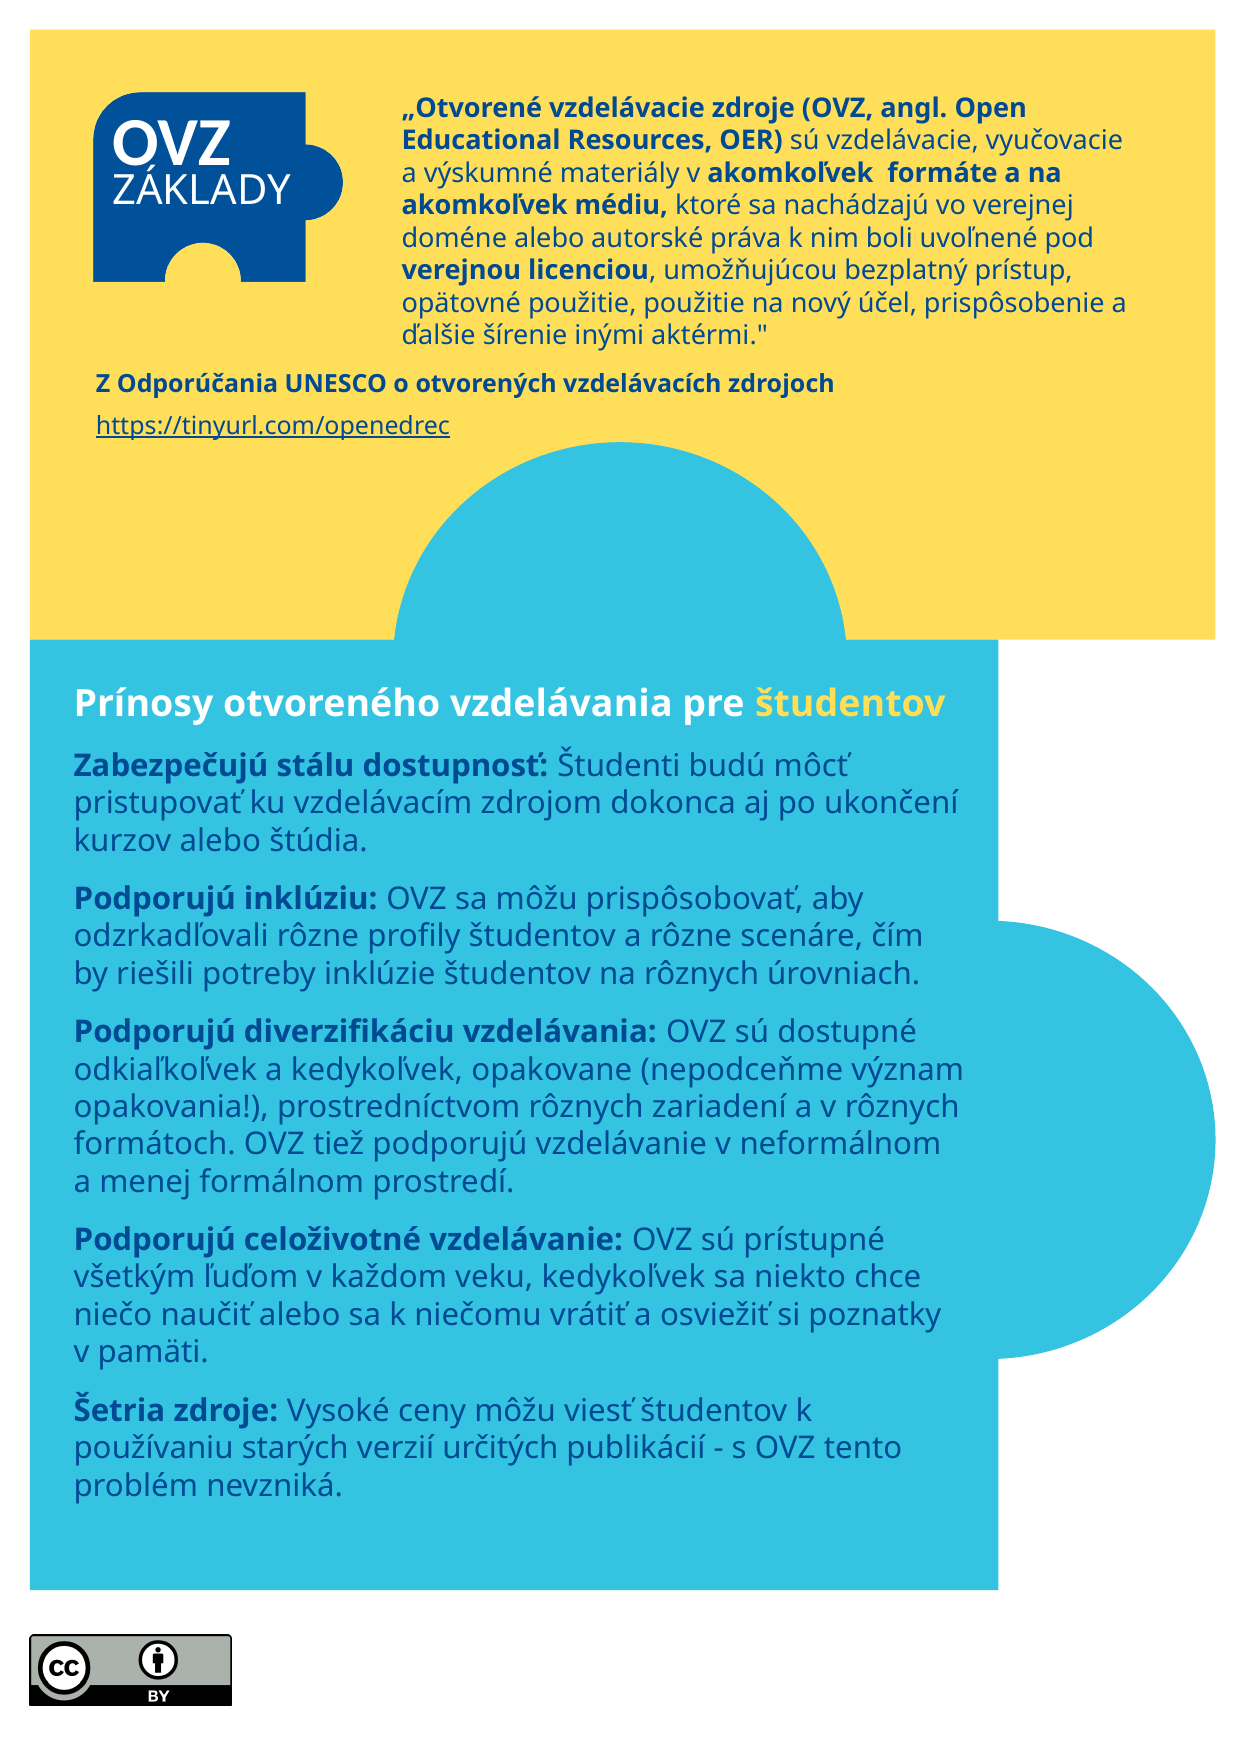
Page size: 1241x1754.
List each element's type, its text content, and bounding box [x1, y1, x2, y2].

text_box [29, 639, 999, 1591]
text_box „Otvorené vzdelávacie zdroje (OVZ, angl. Open Educational Resources, OER) sú vzdelávacie, vyučovacie a výskumné materiály v akomkoľvek formáte a na akomkoľvek médiu, ktoré sa nachádzajú vo verejnej doméne alebo autorské práva k nim boli uvoľnené pod verejnou licenciou, umožňujúcou bezplatný prístup, opätovné použitie, použitie na nový účel, prispôsobenie a ďalšie šírenie inými aktérmi." [386, 75, 1147, 366]
text_box [694, 453, 1216, 640]
picture [29, 1634, 233, 1706]
text_box [29, 29, 1216, 639]
text_box Prínosy otvoreného vzdelávania pre študentov Zabezpečujú stálu dostupnosť: Študenti budú môcť pristupovať ku vzdelávacím zdrojom dokonca aj po ukončení kurzov alebo štúdia. Podporujú inklúziu: OVZ sa môžu prispôsobovať, aby odzrkadľovali rôzne profily študentov a rôzne scenáre, čím by riešili potreby inklúzie študentov na rôznych úrovniach. Podporujú diverzifikáciu vzdelávania: OVZ sú dostupné odkiaľkoľvek a kedykoľvek, opakovane (nepodceňme význam opakovania!), prostredníctvom rôznych zariadení a v rôznych formátoch. OVZ tiež podporujú vzdelávanie v neformálnom a menej formálnom prostredí. Podporujú celoživotné vzdelávanie: OVZ sú prístupné všetkým ľuďom v každom veku, kedykoľvek sa niekto chce niečo naučiť alebo sa k niečomu vrátiť a osviežiť si poznatky v pamäti. Šetria zdroje: Vysoké ceny môžu viesť študentov k používaniu starých verzií určitých publikácií - s OVZ tento problém nevzniká. [58, 664, 982, 1573]
text_box [393, 453, 848, 664]
text_box Z Odporúčania UNESCO o otvorených vzdelávacích zdrojoch https://tinyurl.com/openedrec [80, 365, 1241, 453]
text_box [982, 920, 1216, 1360]
picture [93, 92, 343, 282]
